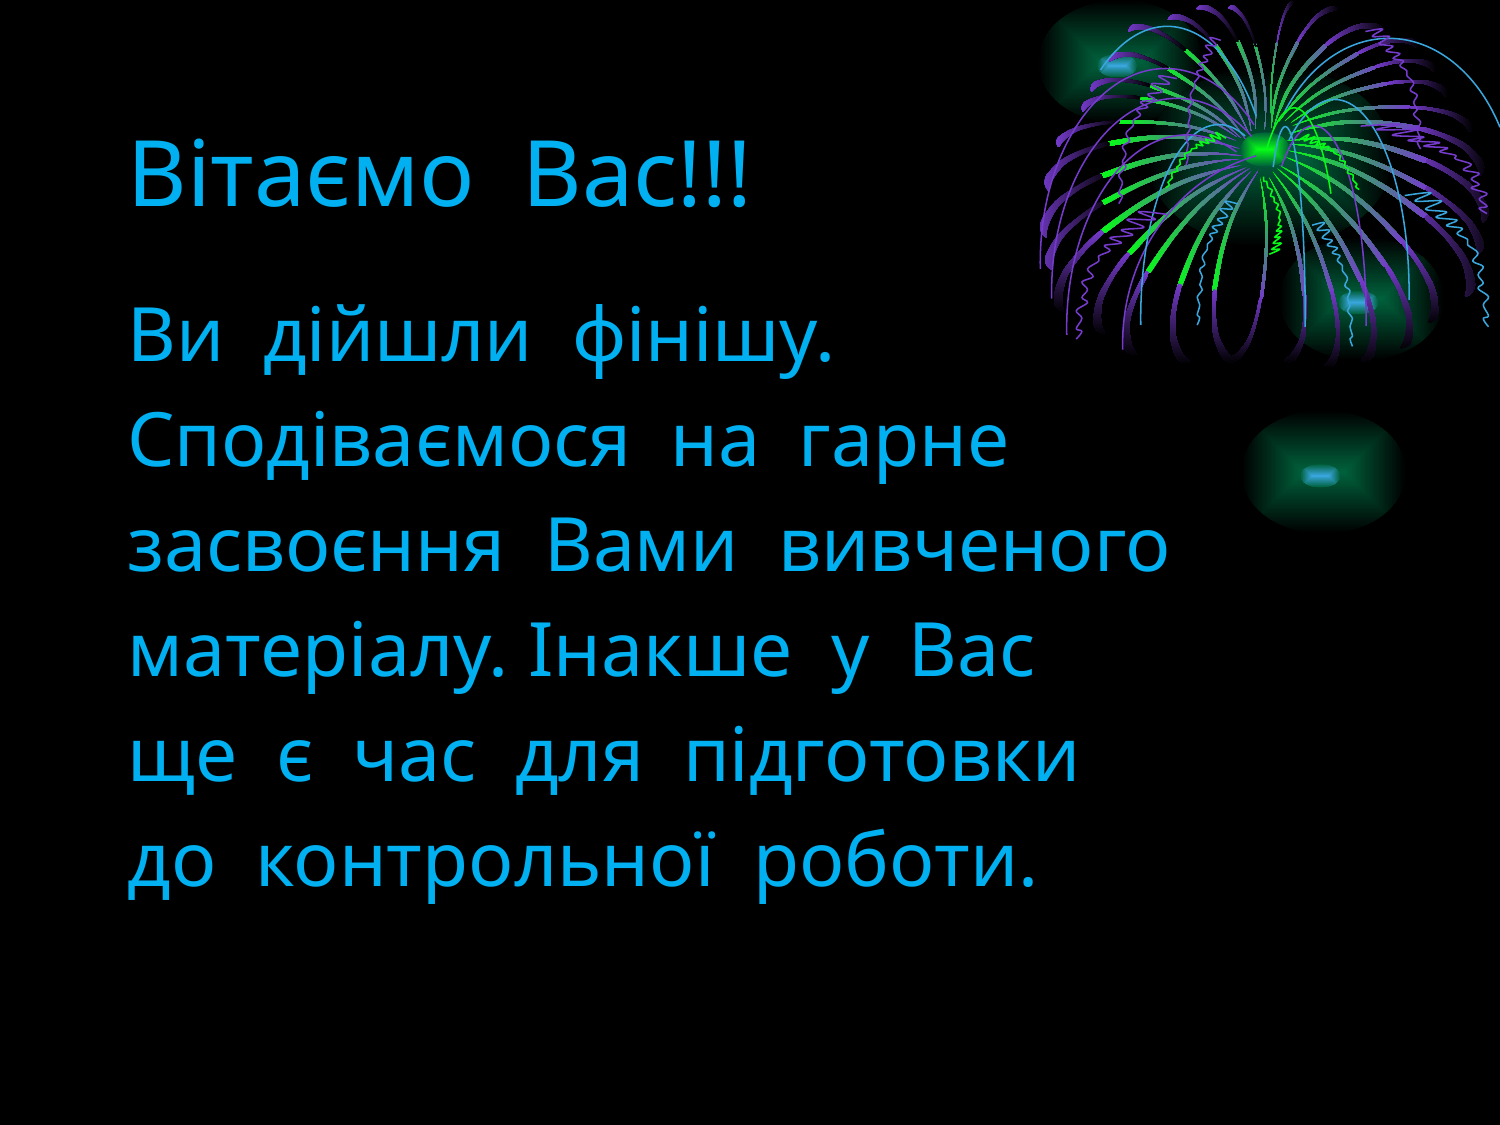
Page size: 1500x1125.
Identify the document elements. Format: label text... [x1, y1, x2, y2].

list Ви дійшли фінішу. Сподіваємося на гарне засвоєння Вами вивченого матеріалу. Інакше у Вас ще є час для підготовки до контрольної роботи. [112, 278, 1388, 1000]
title Вітаємо Вас!!! [112, 49, 1388, 278]
